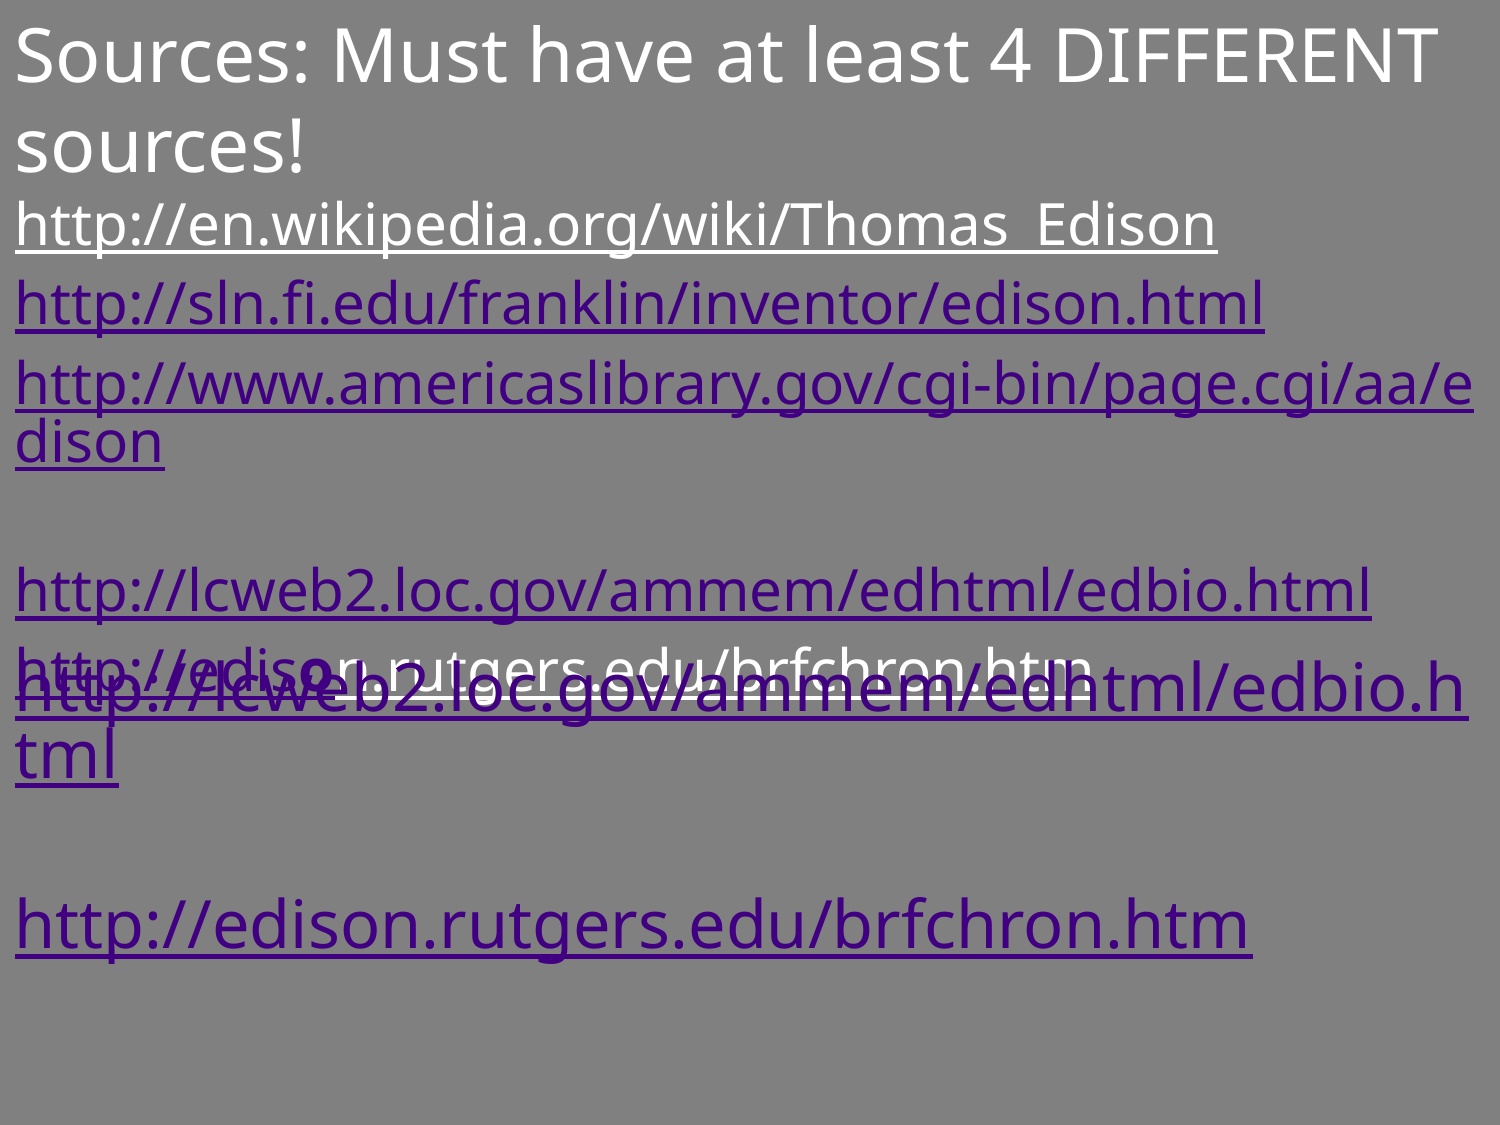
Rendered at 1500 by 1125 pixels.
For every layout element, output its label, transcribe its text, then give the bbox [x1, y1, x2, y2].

text_box http://lcweb2.loc.gov/ammem/edhtml/edbio.html http://edison.rutgers.edu/brfchron.htm [0, 637, 1500, 914]
text_box Sources: Must have at least 4 DIFFERENT sources! http://en.wikipedia.org/wiki/Thomas_Edison http://sln.fi.edu/franklin/inventor/edison.html http://www.americaslibrary.gov/cgi-bin/page.cgi/aa/edison http://lcweb2.loc.gov/ammem/edhtml/edbio.html http://edison.rutgers.edu/brfchron.htm [0, 0, 1500, 637]
